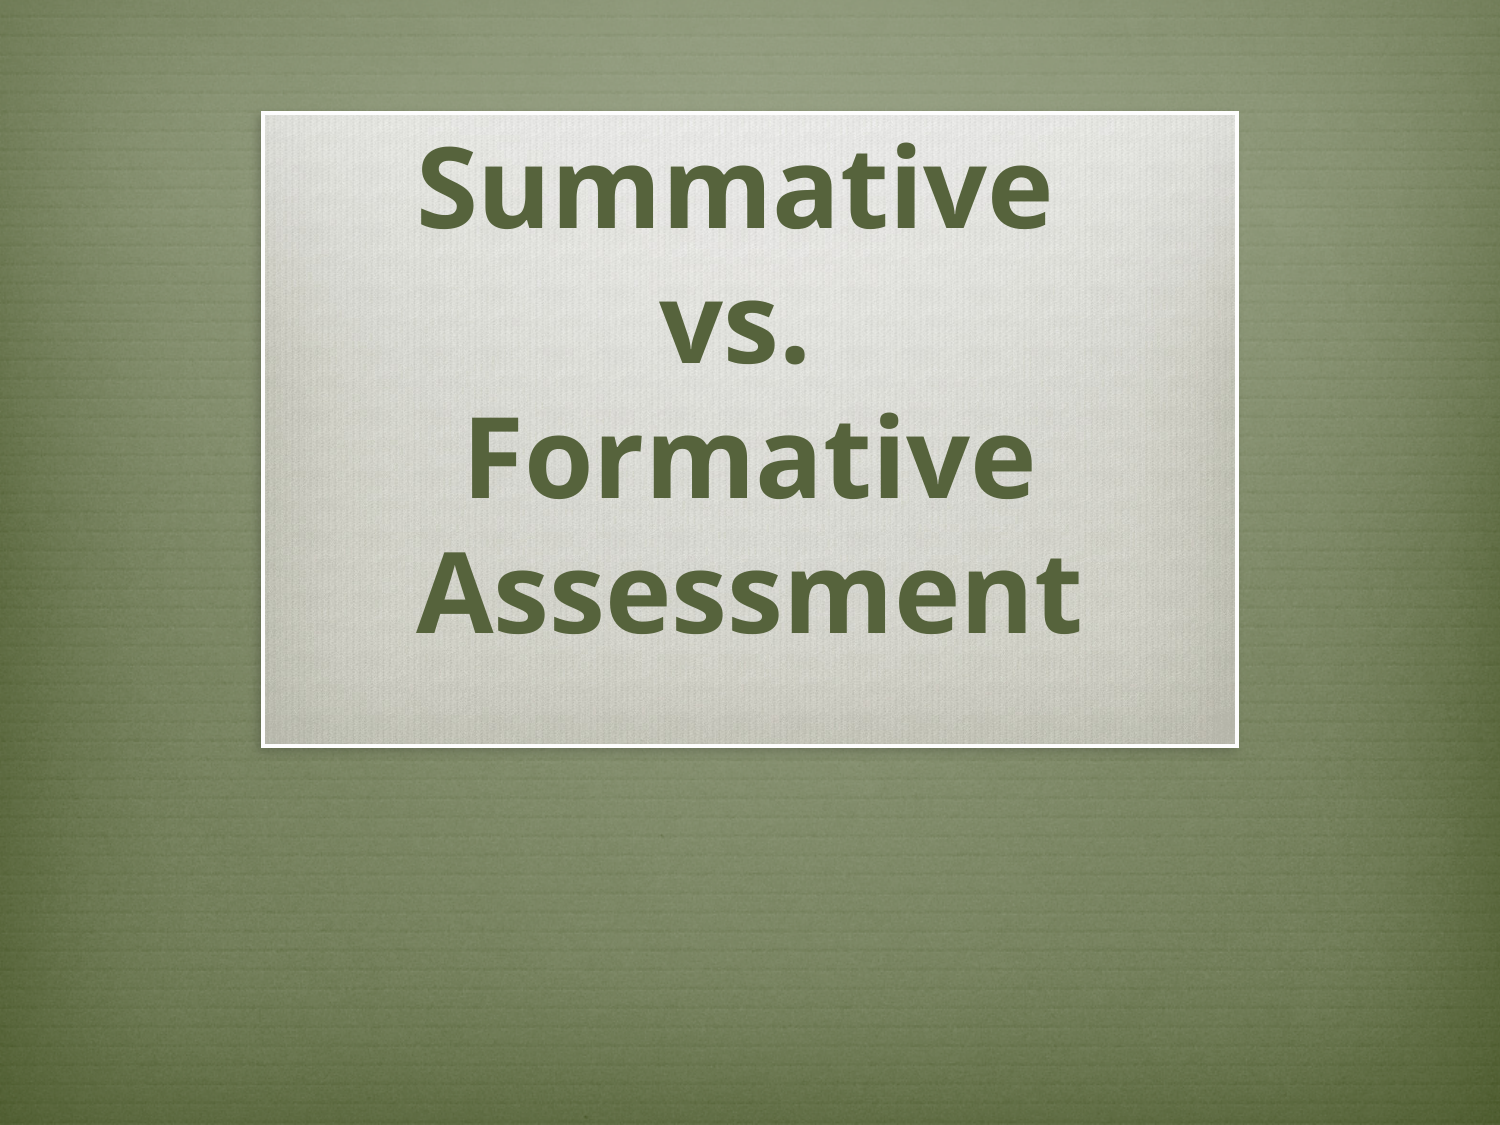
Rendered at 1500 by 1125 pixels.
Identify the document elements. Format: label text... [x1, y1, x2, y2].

picture [265, 115, 1235, 744]
title Summative vs. Formative Assessment [280, 138, 1220, 664]
